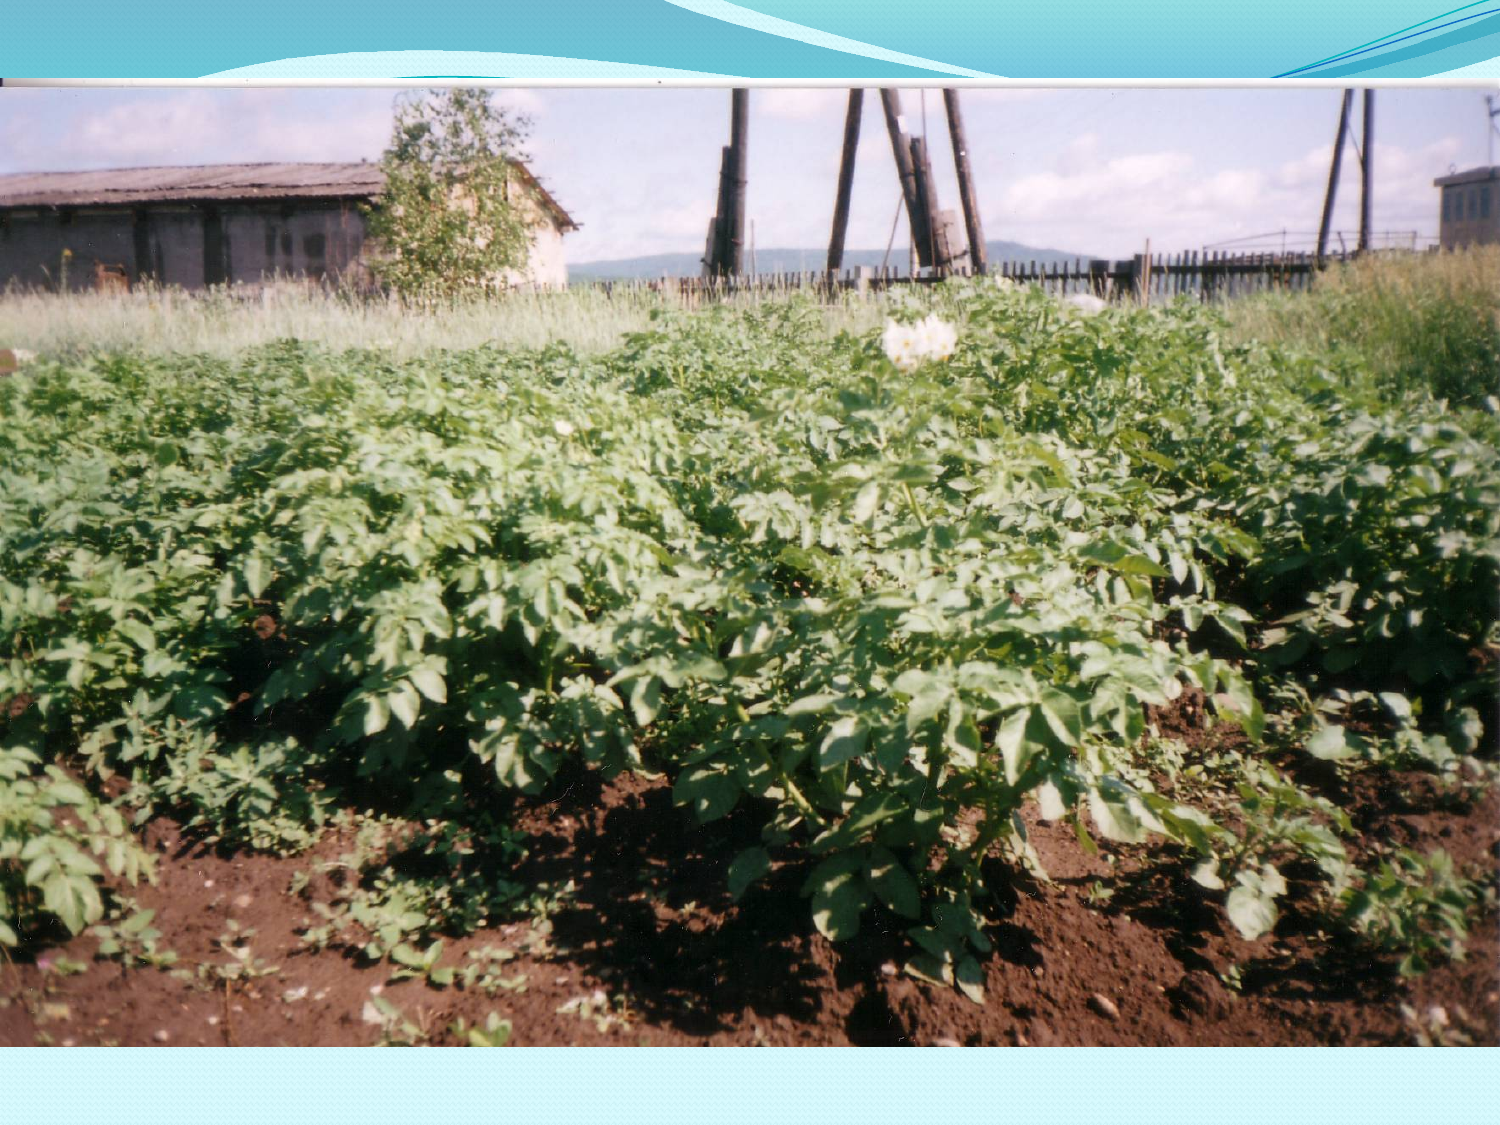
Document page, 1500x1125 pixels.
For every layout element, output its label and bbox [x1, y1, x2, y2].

picture [0, 77, 1500, 1047]
